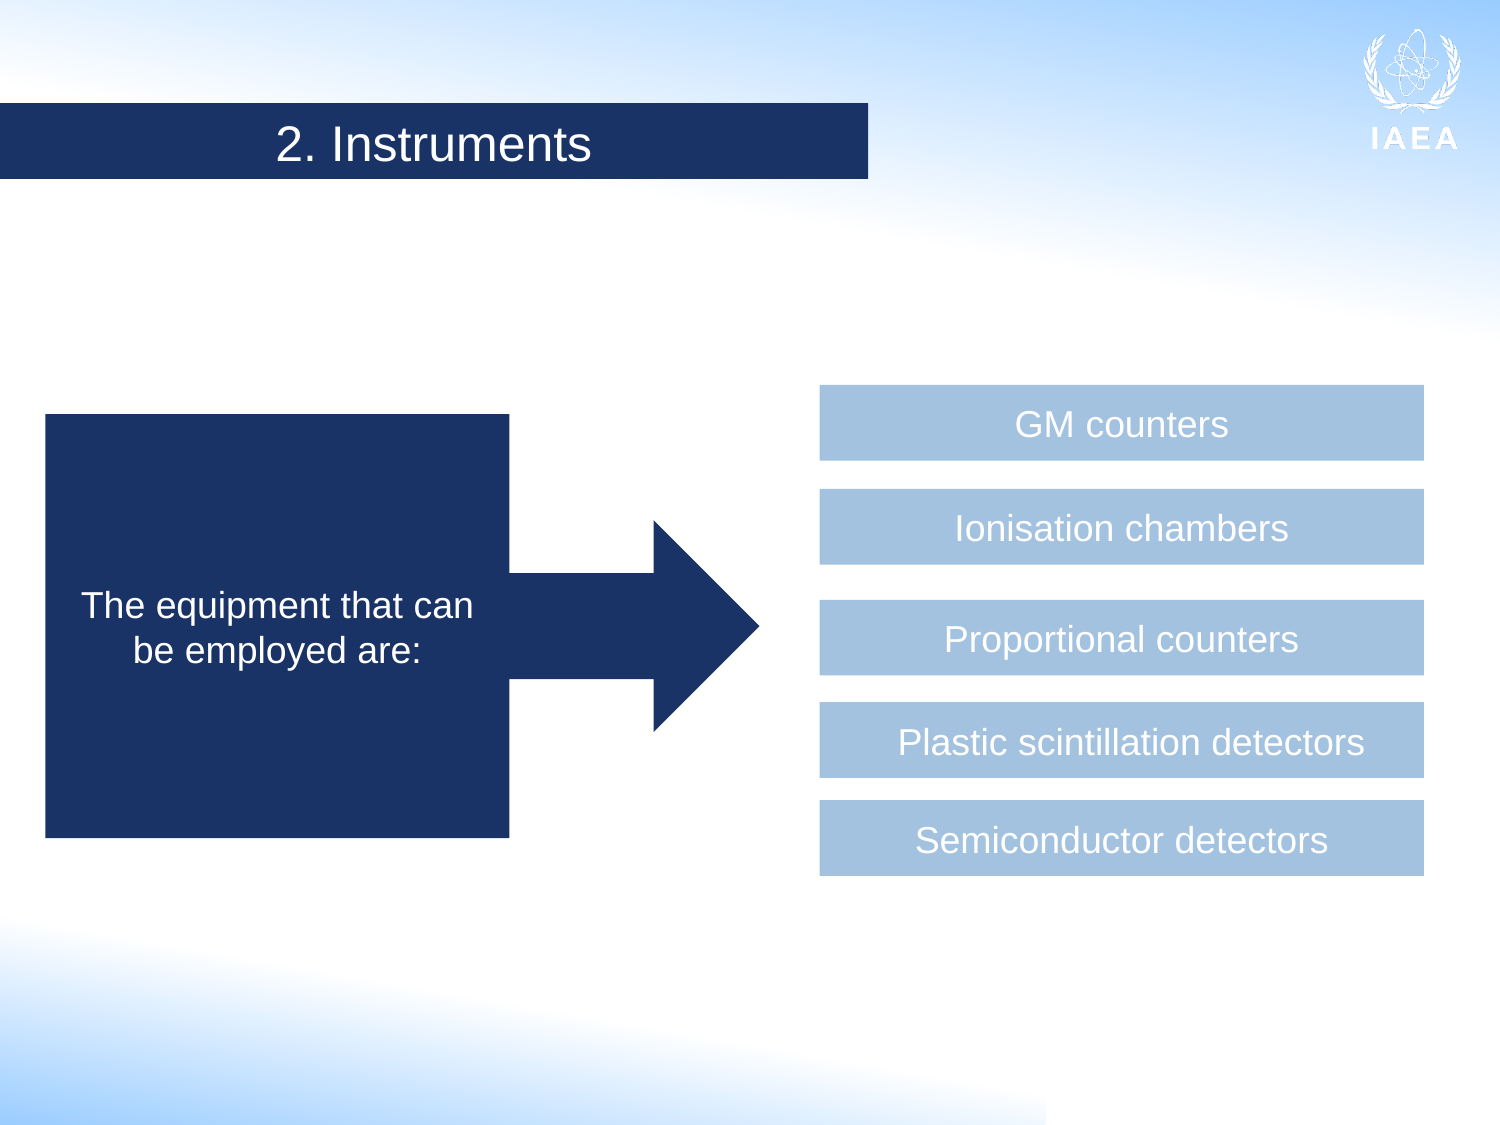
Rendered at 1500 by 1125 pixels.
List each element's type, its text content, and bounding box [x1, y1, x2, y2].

text_box Semiconductor detectors [818, 798, 1426, 878]
text_box Proportional counters [818, 598, 1426, 678]
text_box The equipment that can be employed are: [43, 412, 762, 841]
text_box GM counters [818, 383, 1426, 463]
text_box 2. Instruments [0, 101, 870, 181]
text_box Ionisation chambers [818, 487, 1426, 567]
text_box Plastic scintillation detectors [818, 700, 1426, 780]
picture [1363, 29, 1461, 149]
